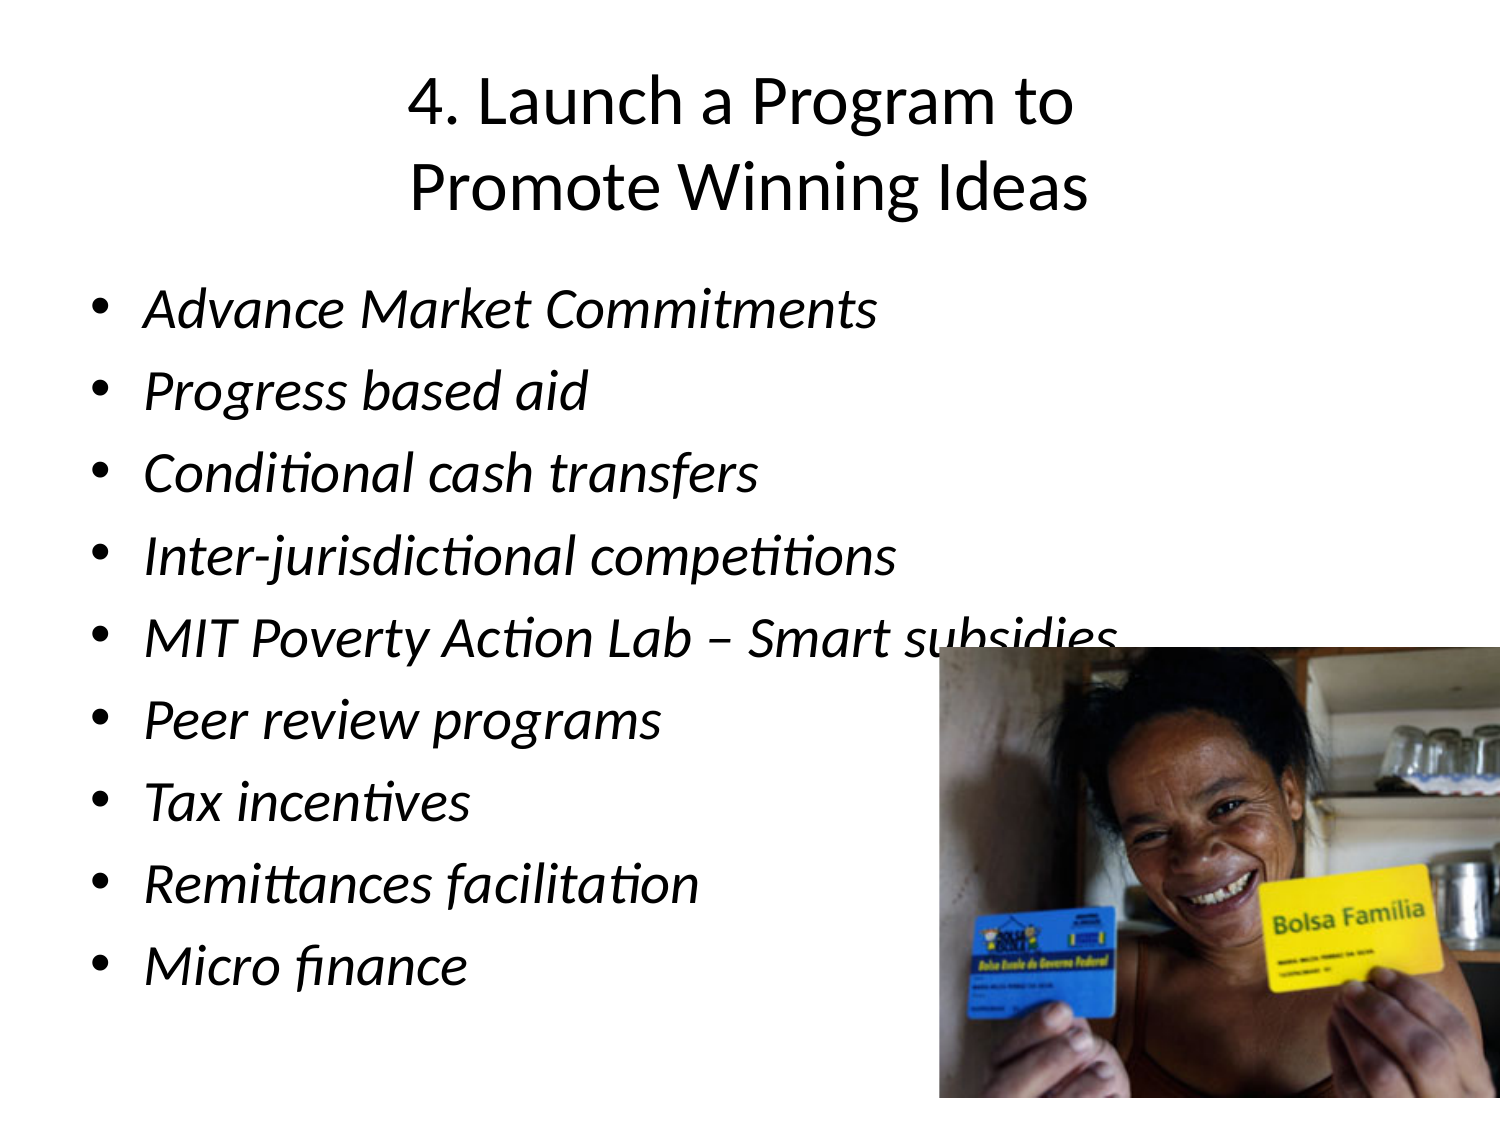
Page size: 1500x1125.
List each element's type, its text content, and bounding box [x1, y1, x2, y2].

list Advance Market Commitments Progress based aid Conditional cash transfers Inter-jurisdictional competitions MIT Poverty Action Lab – Smart subsidies Peer review programs Tax incentives Remittances facilitation Micro finance [75, 262, 1425, 1005]
picture [939, 646, 1500, 1099]
title 4. Launch a Program to Promote Winning Ideas [75, 45, 1425, 233]
